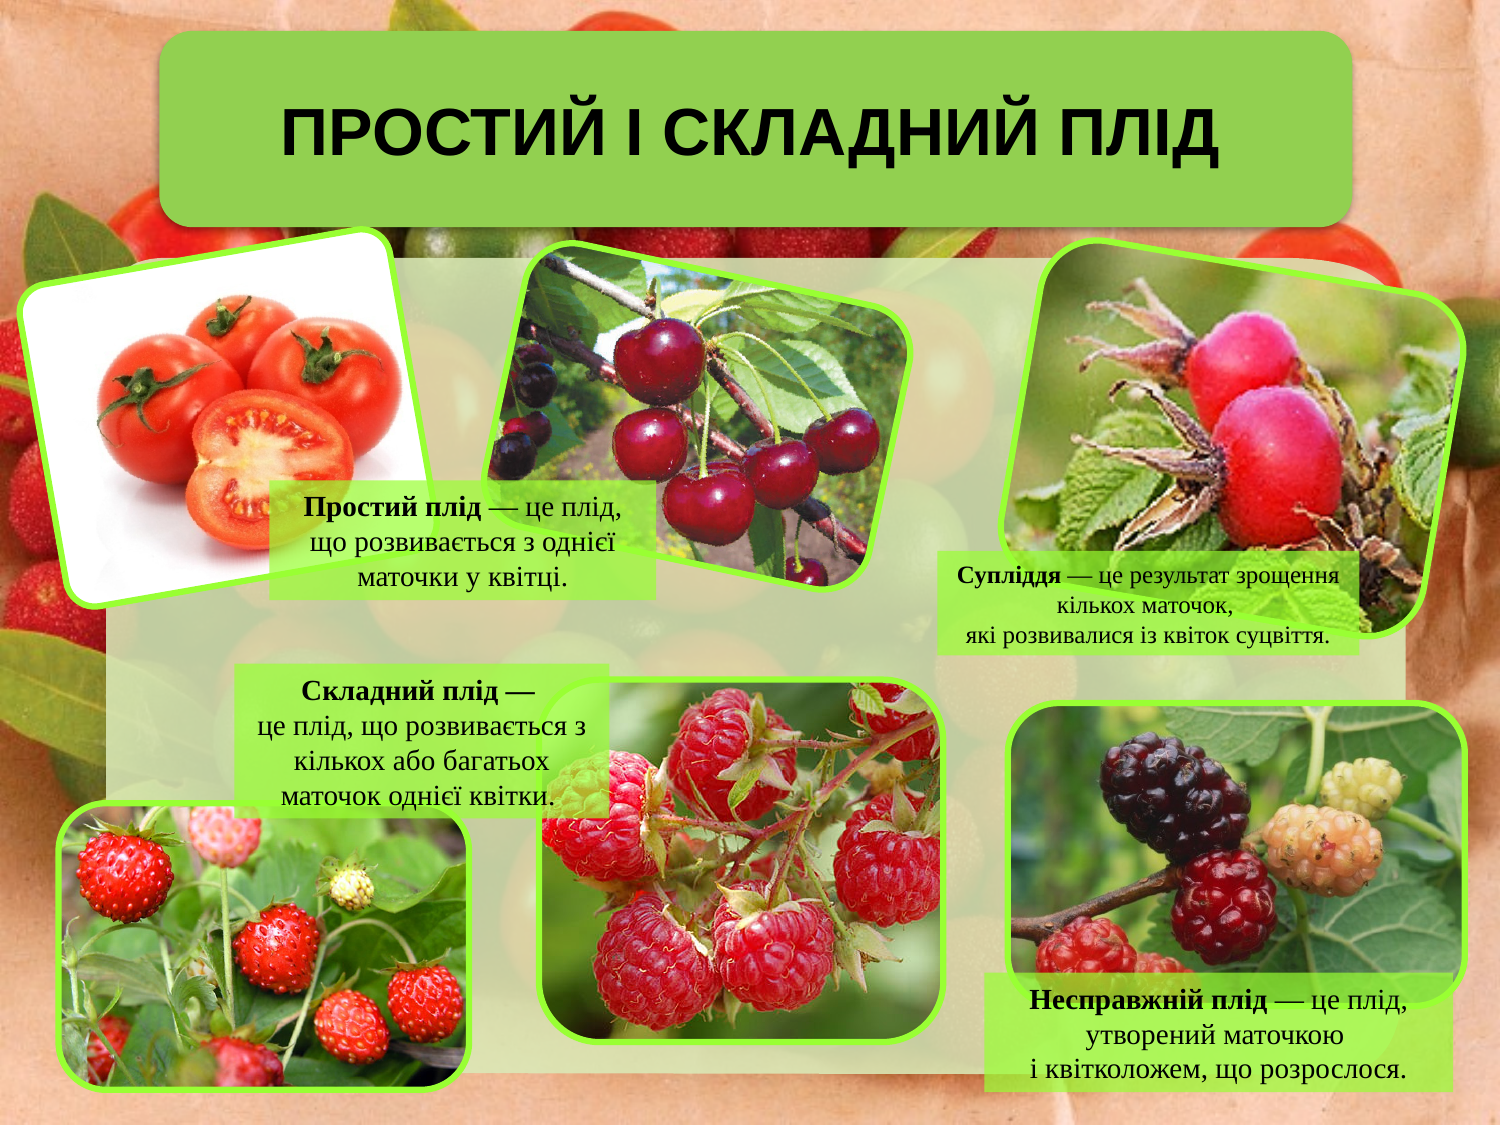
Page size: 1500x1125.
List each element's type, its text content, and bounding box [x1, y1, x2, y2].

text_box Складний плід — це плід, що розвивається з кількох або багатьох маточок однієї квітки. [234, 663, 610, 819]
text_box [104, 255, 1408, 1077]
picture [0, 0, 1500, 1125]
text_box ПРОСТИЙ І СКЛАДНИЙ ПЛІД [265, 81, 1236, 176]
text_box [157, 28, 1355, 230]
text_box Простий плід — це плід, що розвивається з однієї маточки у квітці. [269, 480, 657, 601]
text_box Супліддя — це результат зрощення кількох маточок, які розвивалися із квіток суцвіття. [937, 550, 1360, 656]
text_box Несправжній плід — це плід, утворений маточкою і квітколожем, що розрослося. [984, 972, 1454, 1093]
